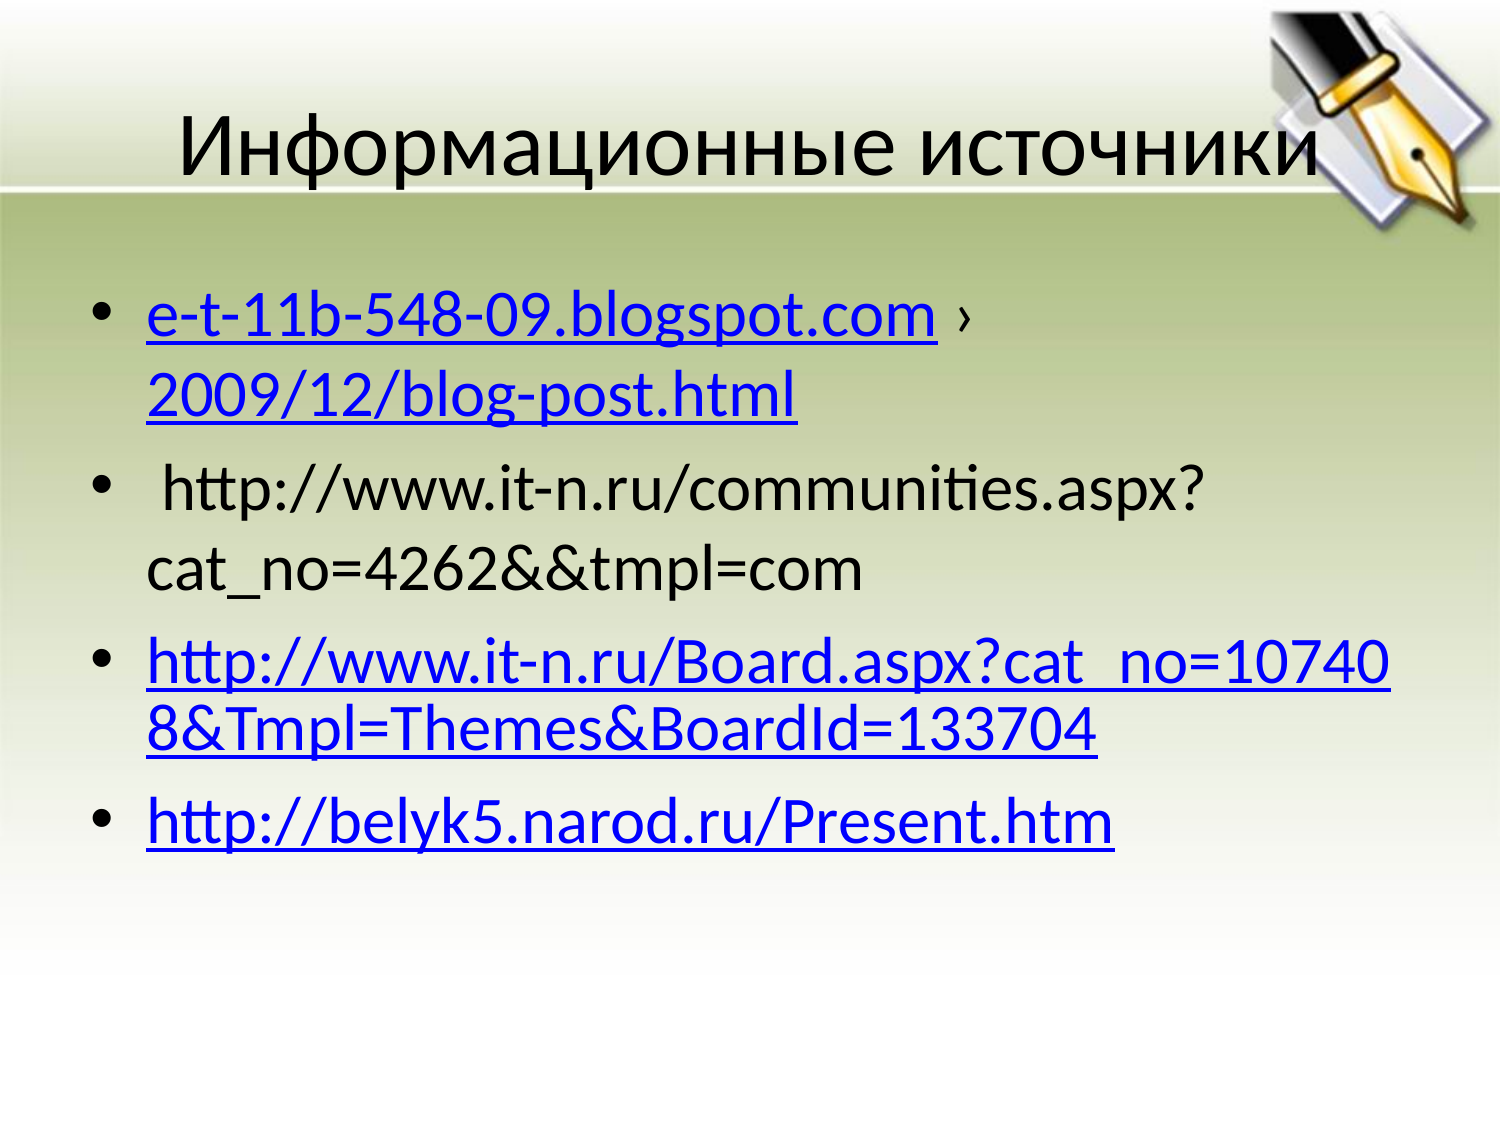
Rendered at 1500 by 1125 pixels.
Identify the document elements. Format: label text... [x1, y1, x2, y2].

title Информационные источники [75, 45, 1425, 233]
picture [0, 0, 1500, 1125]
list e-t-11b-548-09.blogspot.com › 2009/12/blog-post.html http://www.it-n.ru/communities.aspx?cat_no=4262&&tmpl=com http://www.it-n.ru/Board.aspx?cat_no=107408&Tmpl=Themes&BoardId=133704 http://belyk5.narod.ru/Present.htm [75, 262, 1425, 1005]
